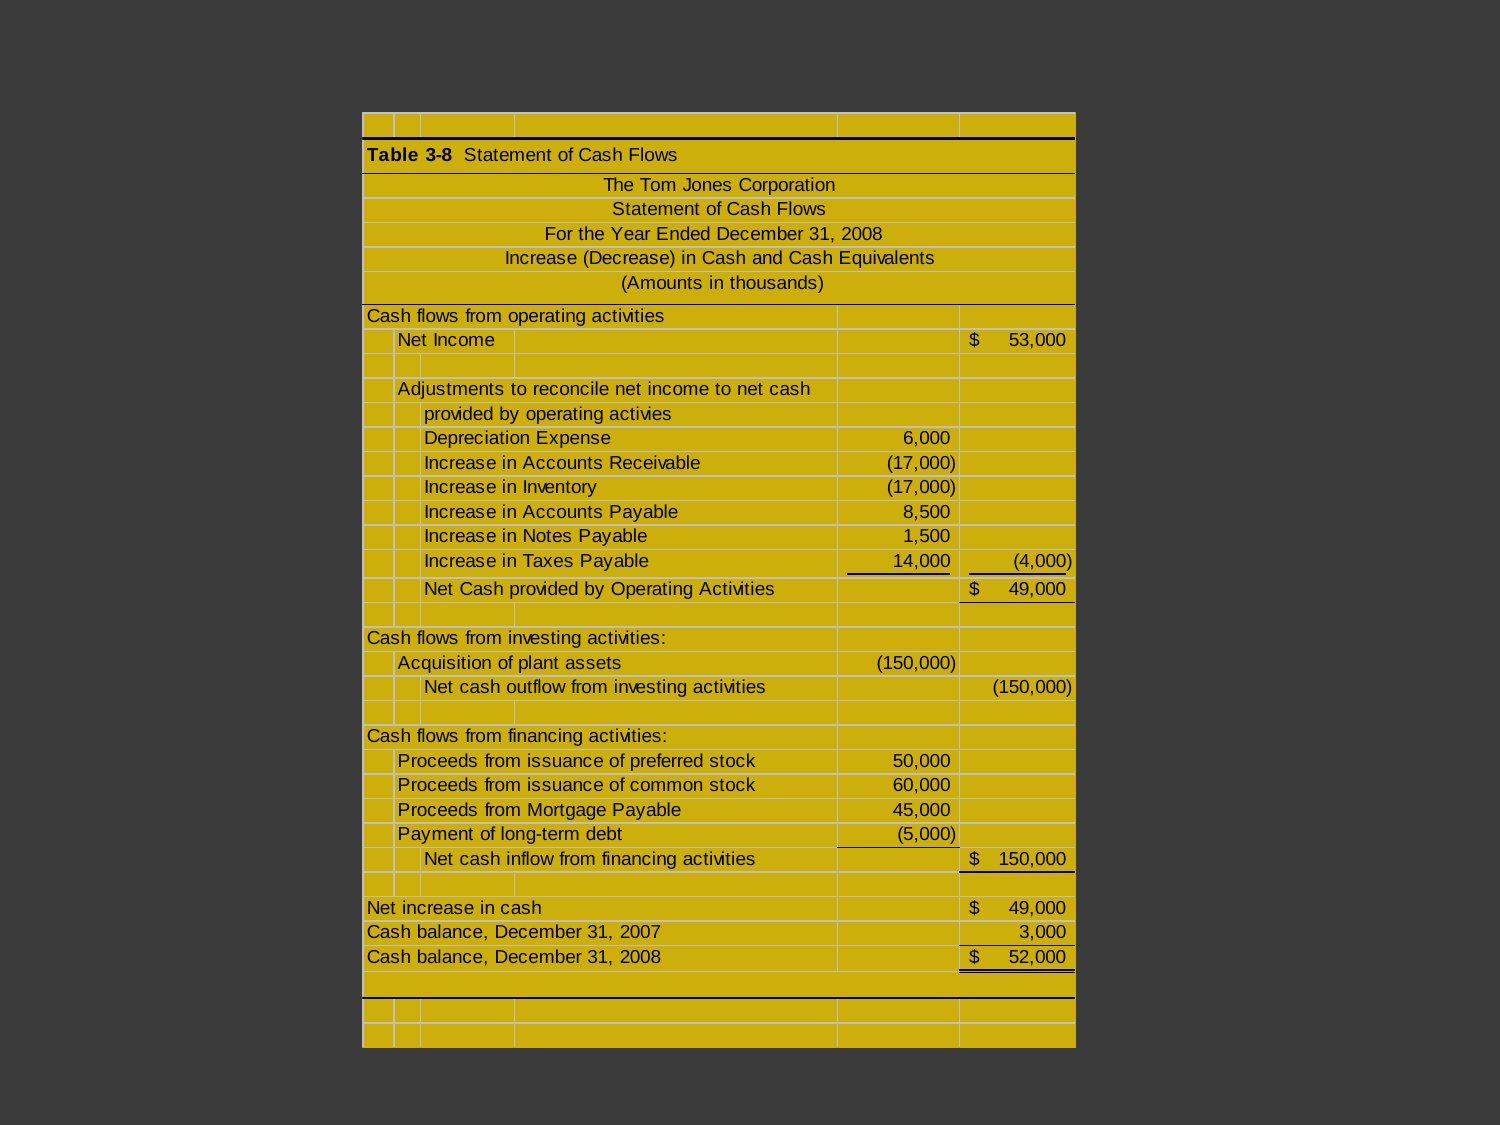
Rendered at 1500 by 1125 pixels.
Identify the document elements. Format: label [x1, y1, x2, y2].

text_box [362, 112, 1077, 1049]
